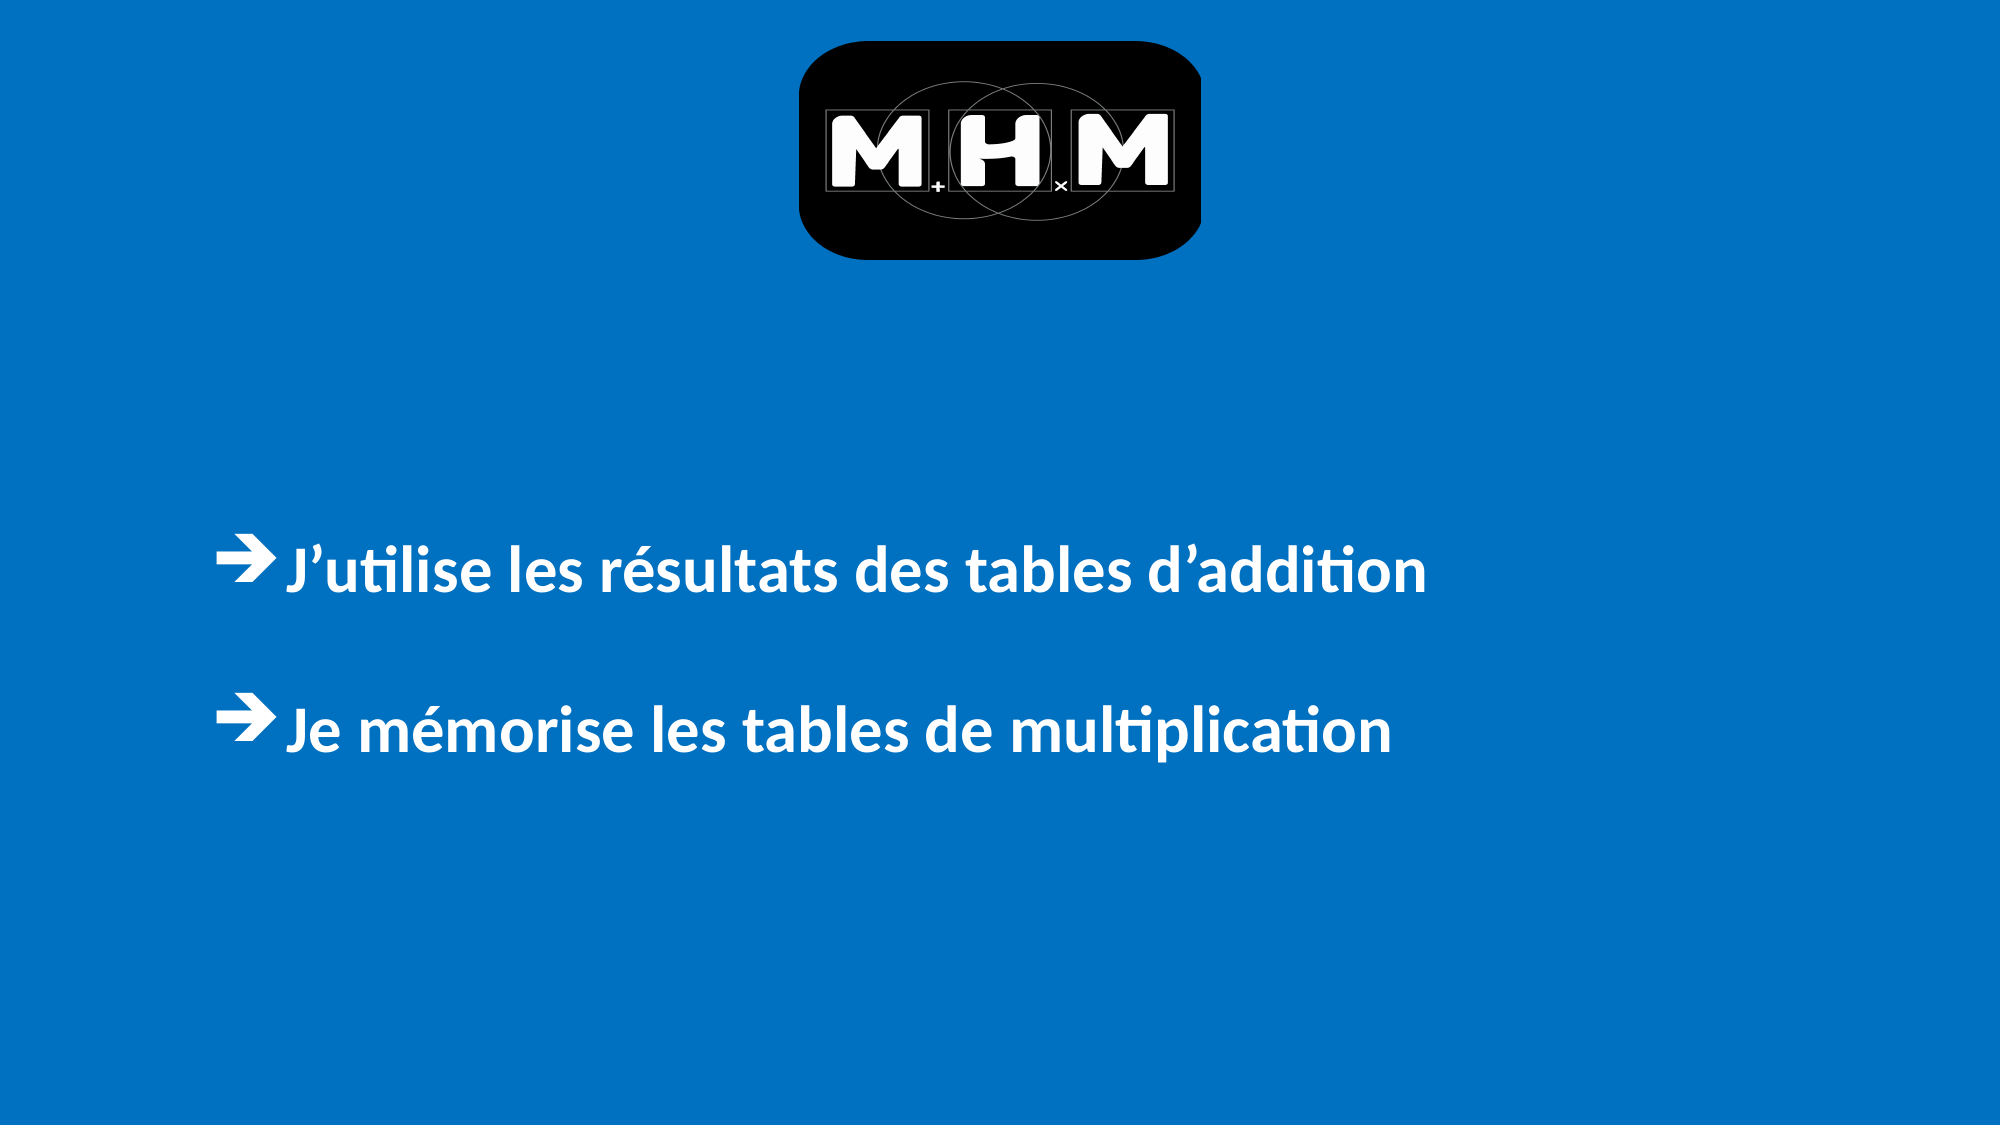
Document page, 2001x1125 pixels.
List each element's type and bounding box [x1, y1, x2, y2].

text_box [0, 0, 2000, 1125]
